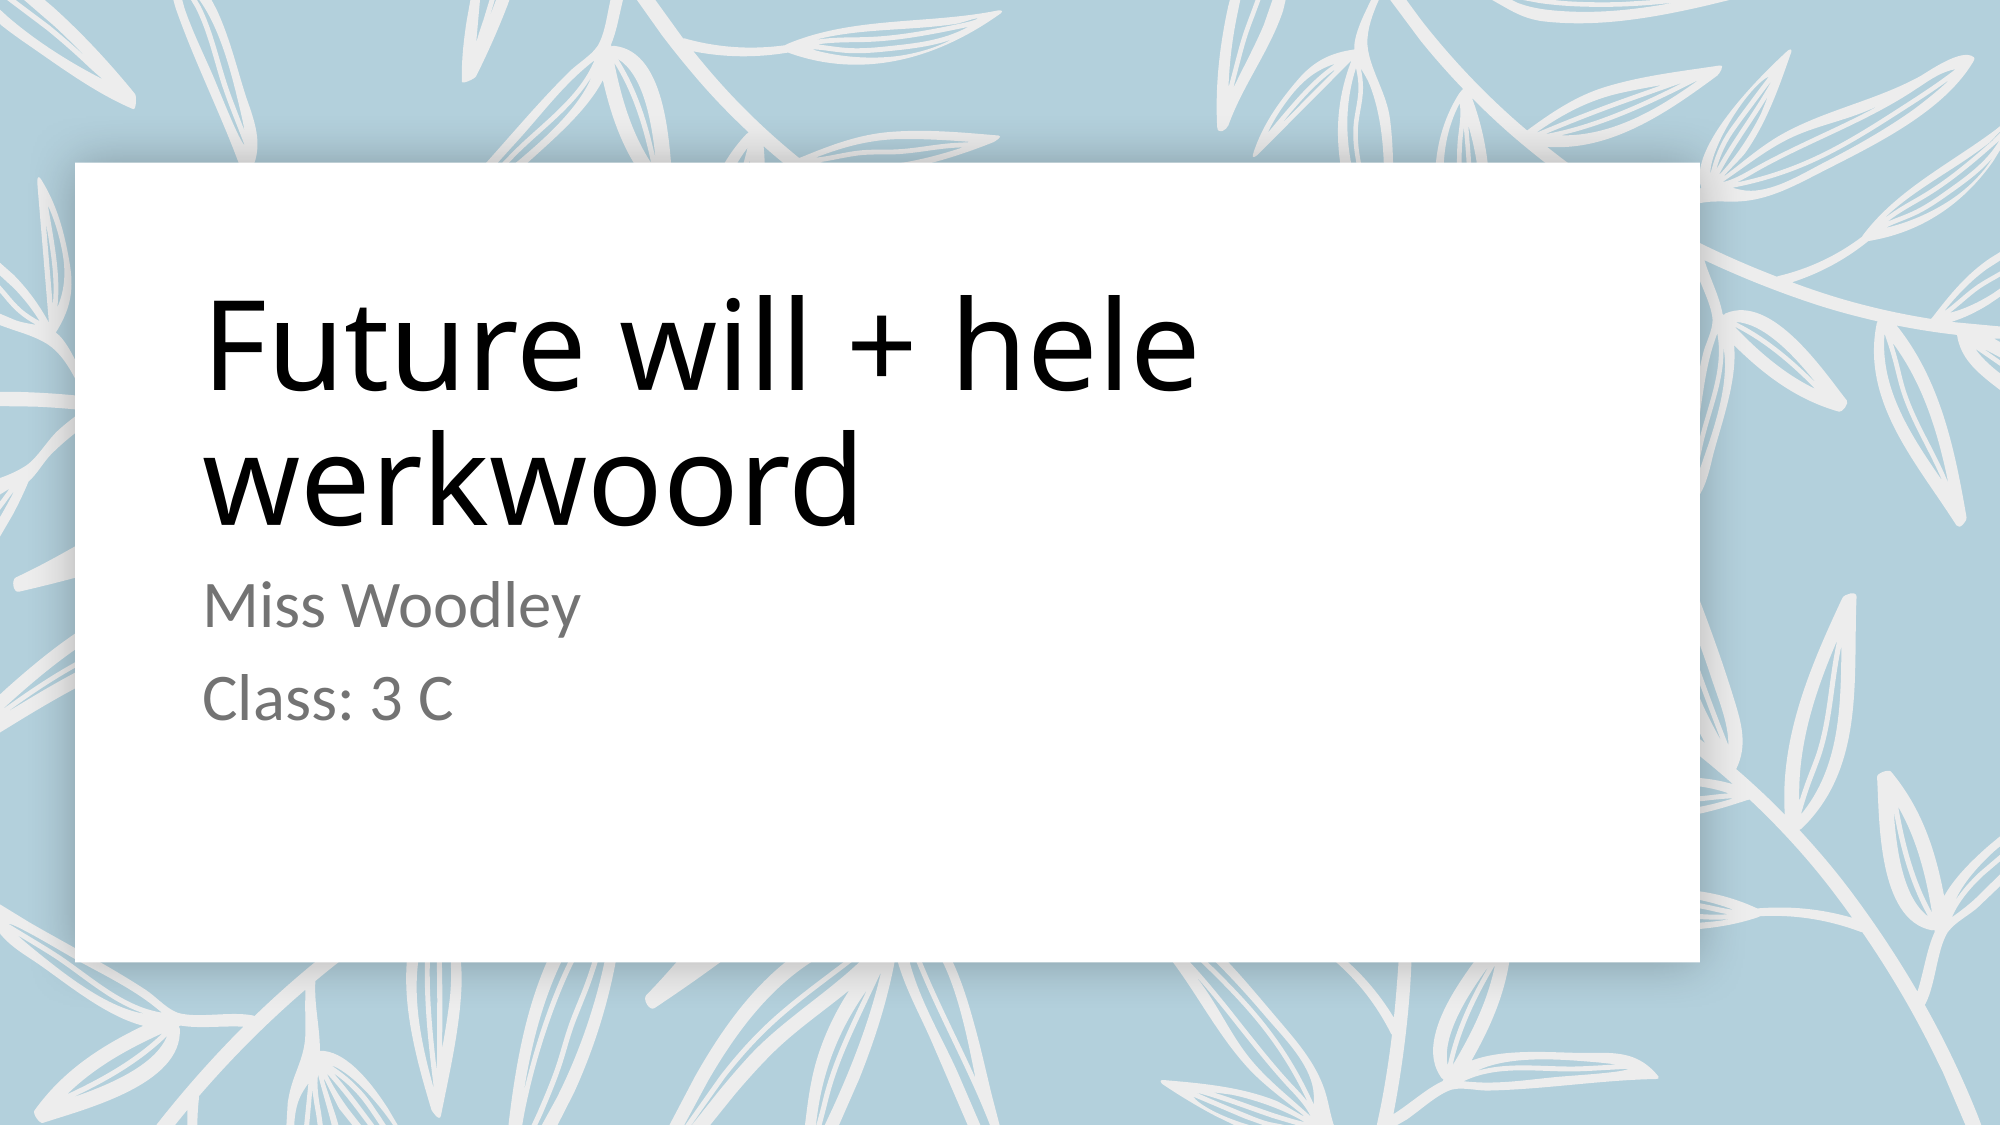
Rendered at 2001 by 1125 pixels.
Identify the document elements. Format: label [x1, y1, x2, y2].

text_box [0, 0, 2000, 1125]
